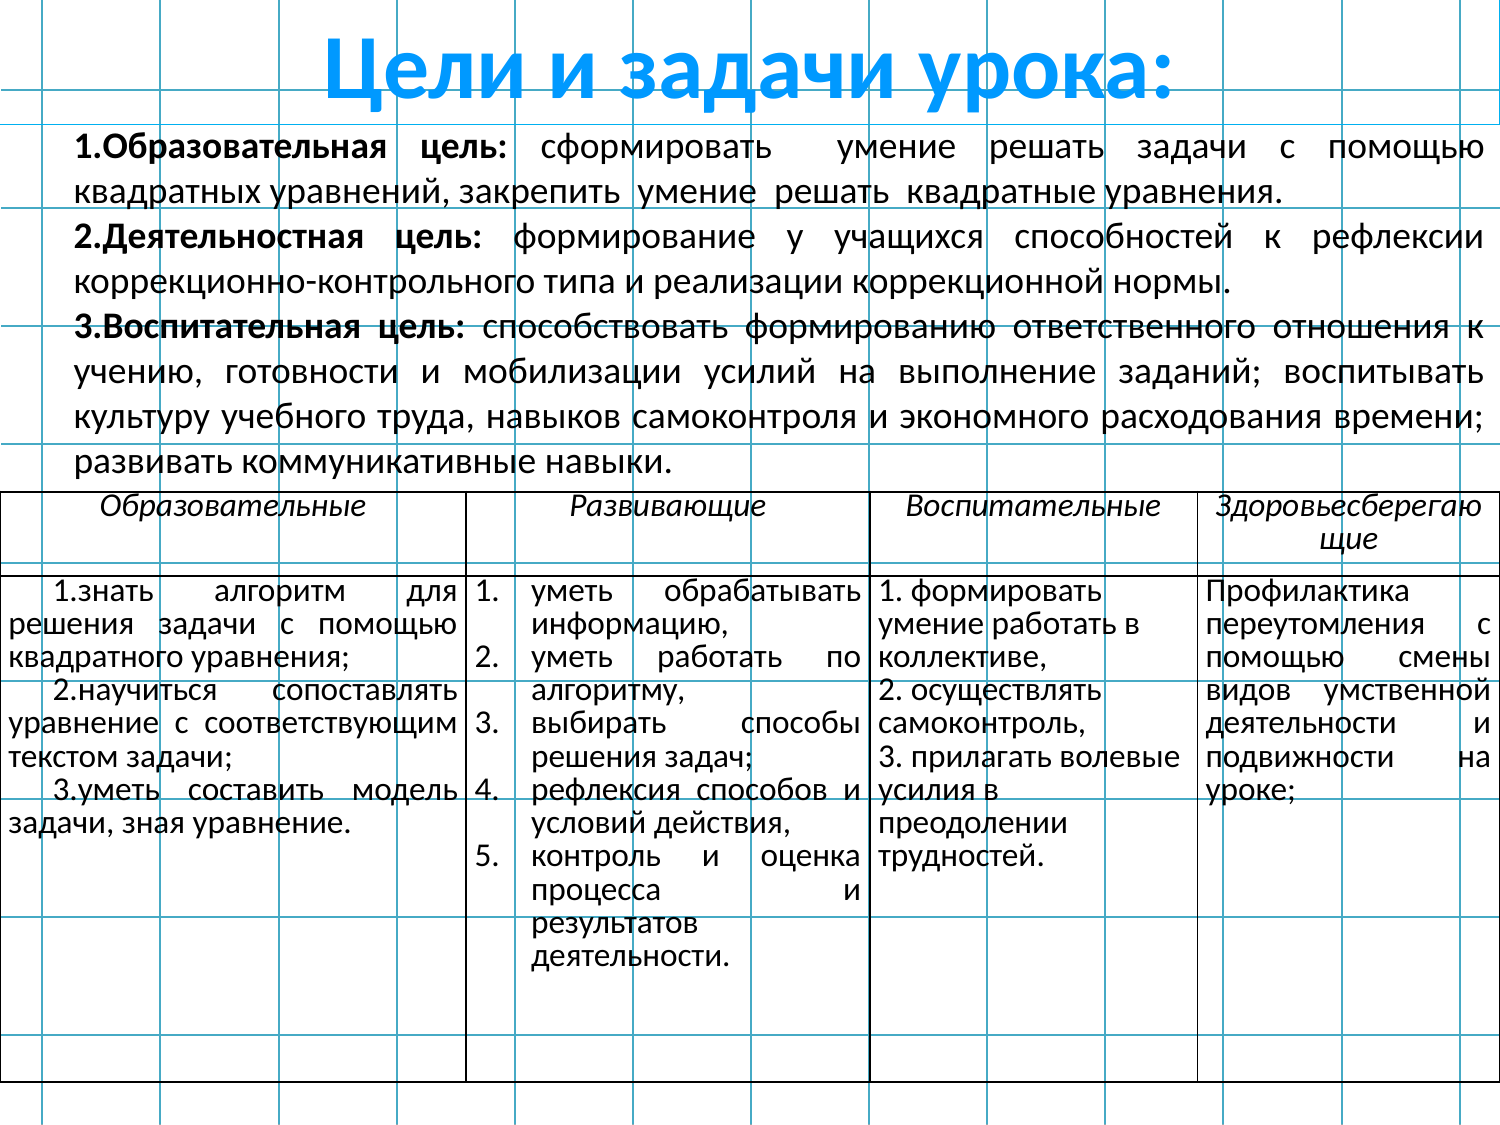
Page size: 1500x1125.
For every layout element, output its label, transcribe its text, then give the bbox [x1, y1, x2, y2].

text_box 1.Образовательная цель: сформировать умение решать задачи с помощью квадратных уравнений, закрепить умение решать квадратные уравнения. 2.Деятельностная цель: формирование у учащихся способностей к рефлексии коррекционно-контрольного типа и реализации коррекционной нормы. 3.Воспитательная цель: способствовать формированию ответственного отношения к учению, готовности и мобилизации усилий на выполнение заданий; воспитывать культуру учебного труда, навыков самоконтроля и экономного расходования времени; развивать коммуникативные навыки. [58, 113, 1500, 489]
table_cell знать алгоритм для решения задачи с помощью квадратного уравнения; научиться сопоставлять уравнение с соответствующим текстом задачи; уметь составить модель задачи, зная уравнение. [1, 577, 465, 1081]
table_header Воспитательные [871, 493, 1197, 575]
table_cell Профилактика переутомления с помощью смены видов умственной деятельности и подвижности на уроке; [1198, 577, 1499, 1081]
text_box Цели и задачи урока: [0, 0, 1500, 125]
table_cell 1. формировать умение работать в коллективе, 2. осуществлять самоконтроль, 3. прилагать волевые усилия в преодолении трудностей. [871, 577, 1197, 1081]
picture [0, 126, 1500, 491]
table_header Образовательные [1, 493, 465, 575]
table_header Здоровьесберегающие [1198, 493, 1499, 575]
picture [0, 1083, 1500, 1125]
table_header Развивающие [467, 493, 869, 575]
table_cell уметь обрабатывать информацию, уметь работать по алгоритму, выбирать способы решения задач; рефлексия способов и условий действия, контроль и оценка процесса и результатов деятельности. [467, 577, 869, 1081]
